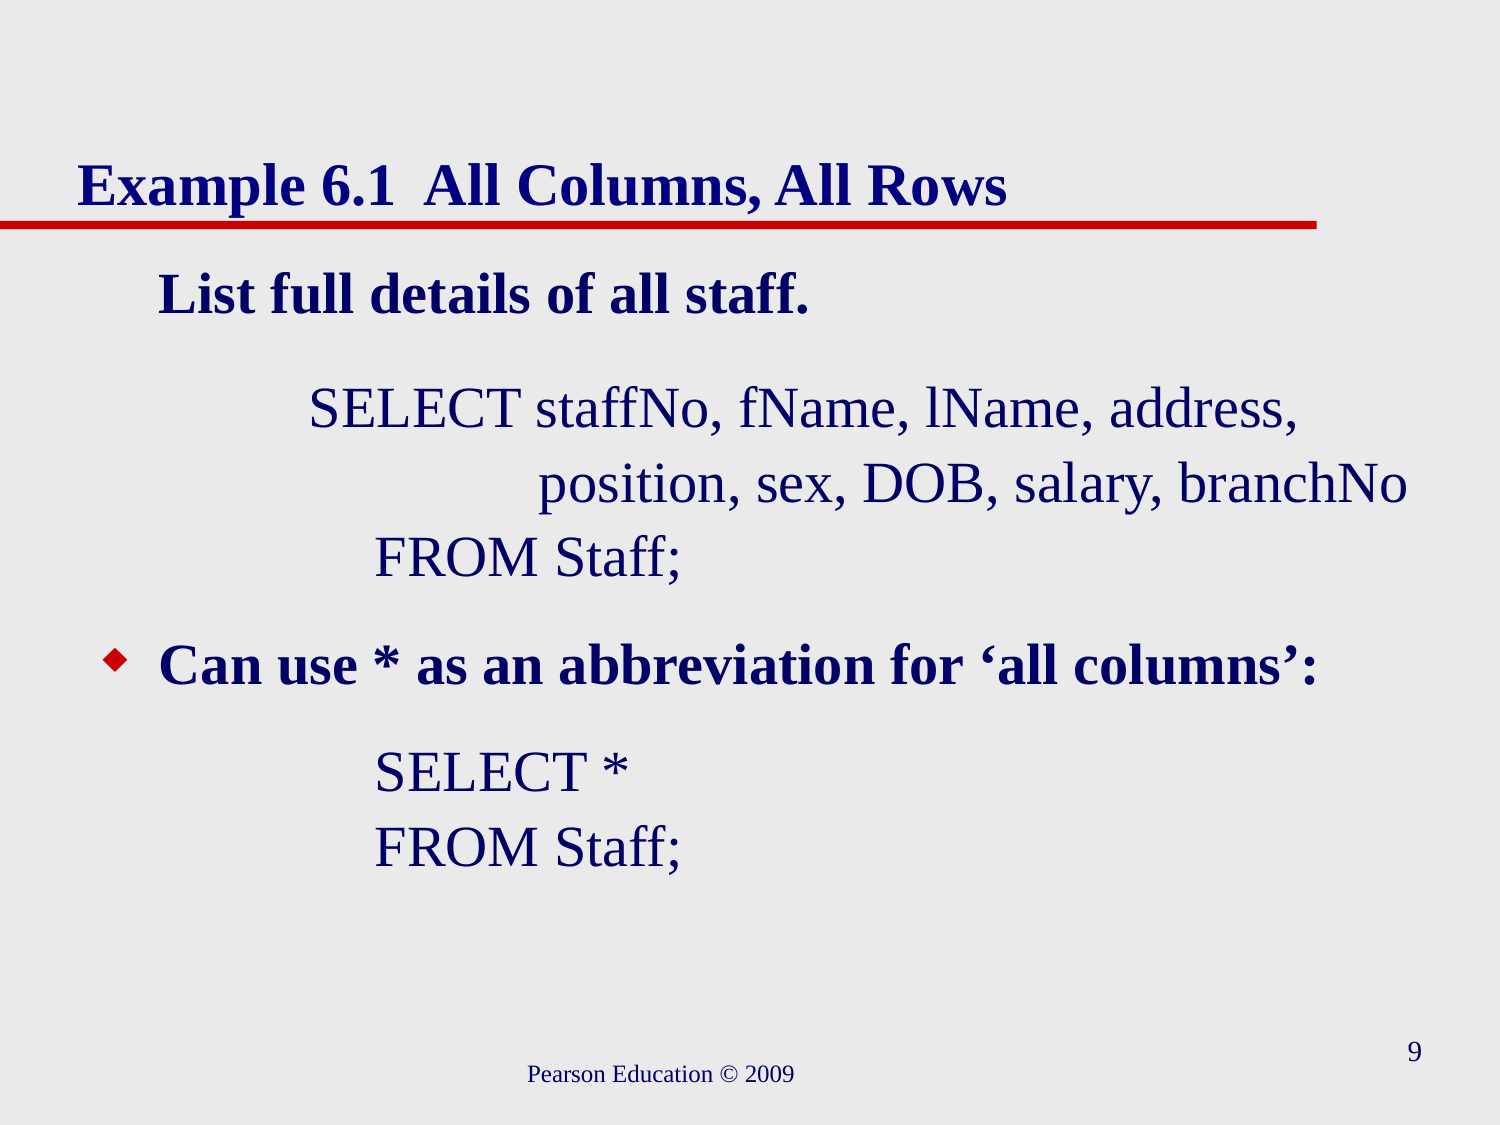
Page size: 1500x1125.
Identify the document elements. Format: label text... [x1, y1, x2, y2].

title Example 6.1 All Columns, All Rows [62, 43, 1338, 226]
slide_number 9 [1124, 1012, 1438, 1088]
text_box Pearson Education © 2009 [512, 1050, 1038, 1095]
list List full details of all staff. SELECT staffNo, fName, lName, address, position, sex, DOB, salary, branchNo FROM Staff; Can use * as an abbreviation for ‘all columns’: SELECT * FROM Staff; [87, 255, 1438, 931]
